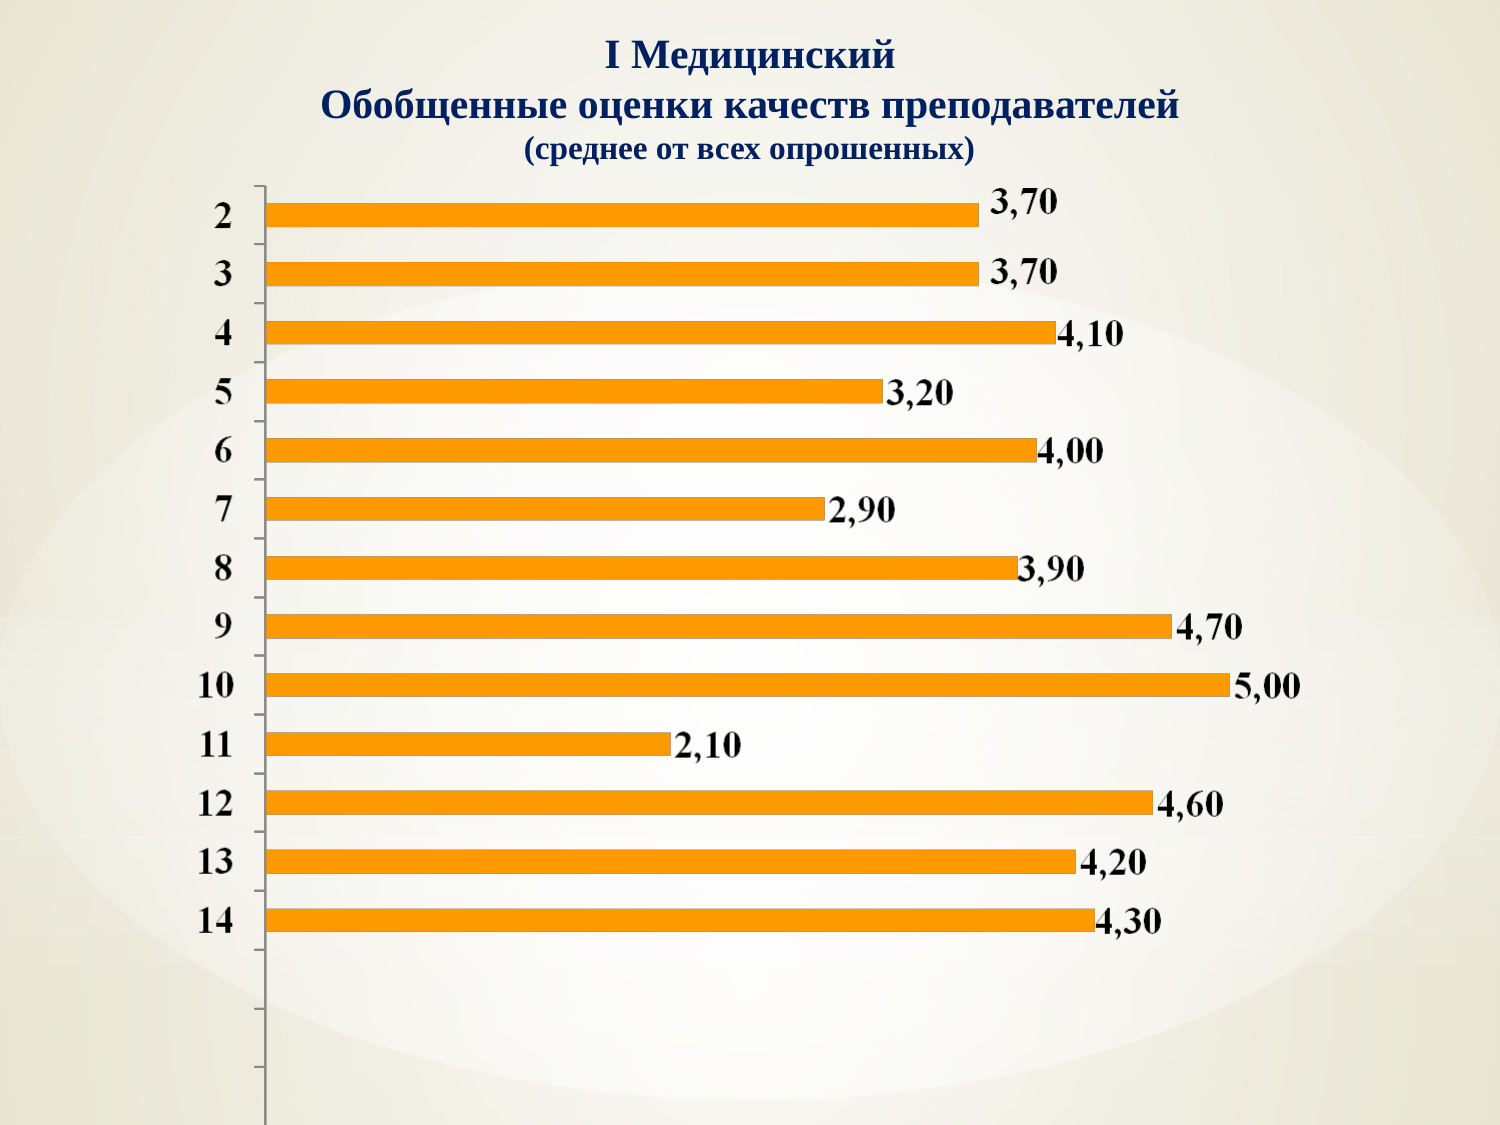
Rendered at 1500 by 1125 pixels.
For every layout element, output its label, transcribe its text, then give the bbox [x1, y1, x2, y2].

text_box I Медицинский Обобщенные оценки качеств преподавателей (среднее от всех опрошенных) [0, 18, 1500, 174]
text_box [0, 166, 1432, 1125]
